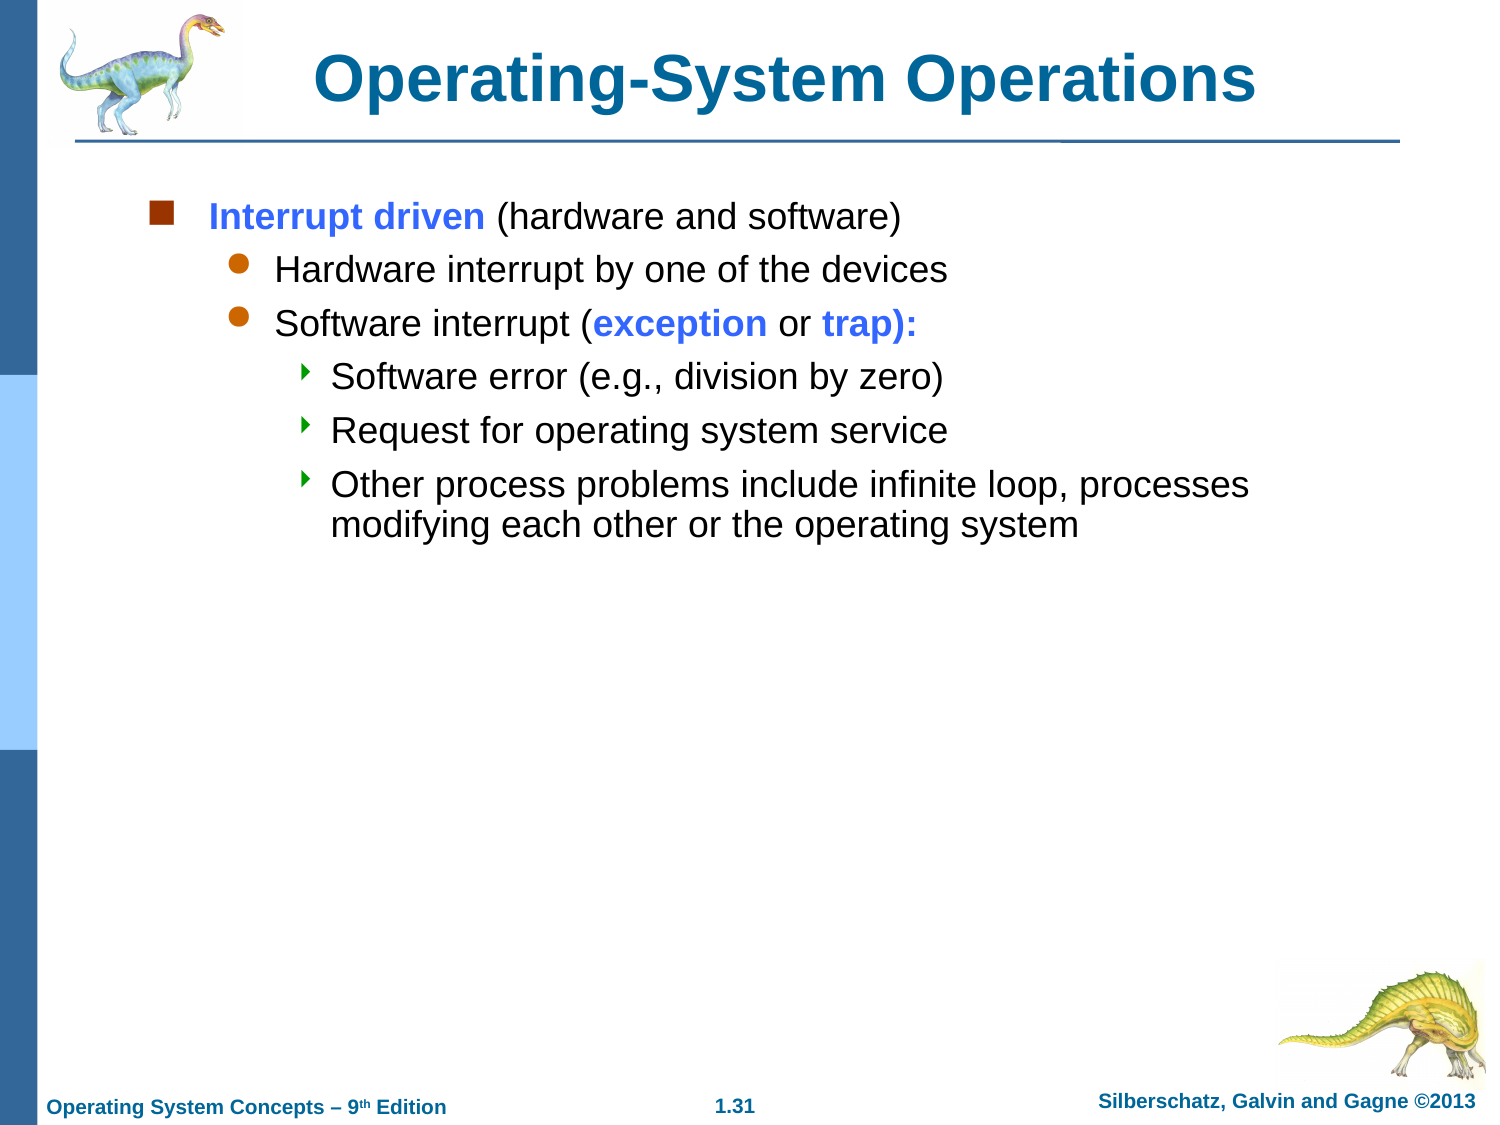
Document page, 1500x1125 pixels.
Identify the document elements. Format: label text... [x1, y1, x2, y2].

list Interrupt driven (hardware and software) Hardware interrupt by one of the devices Software interrupt (exception or trap): Software error (e.g., division by zero) Request for operating system service Other process problems include infinite loop, processes modifying each other or the operating system [137, 189, 1268, 1000]
picture [46, 0, 243, 149]
title Operating-System Operations [146, 27, 1426, 123]
picture [1275, 959, 1486, 1090]
